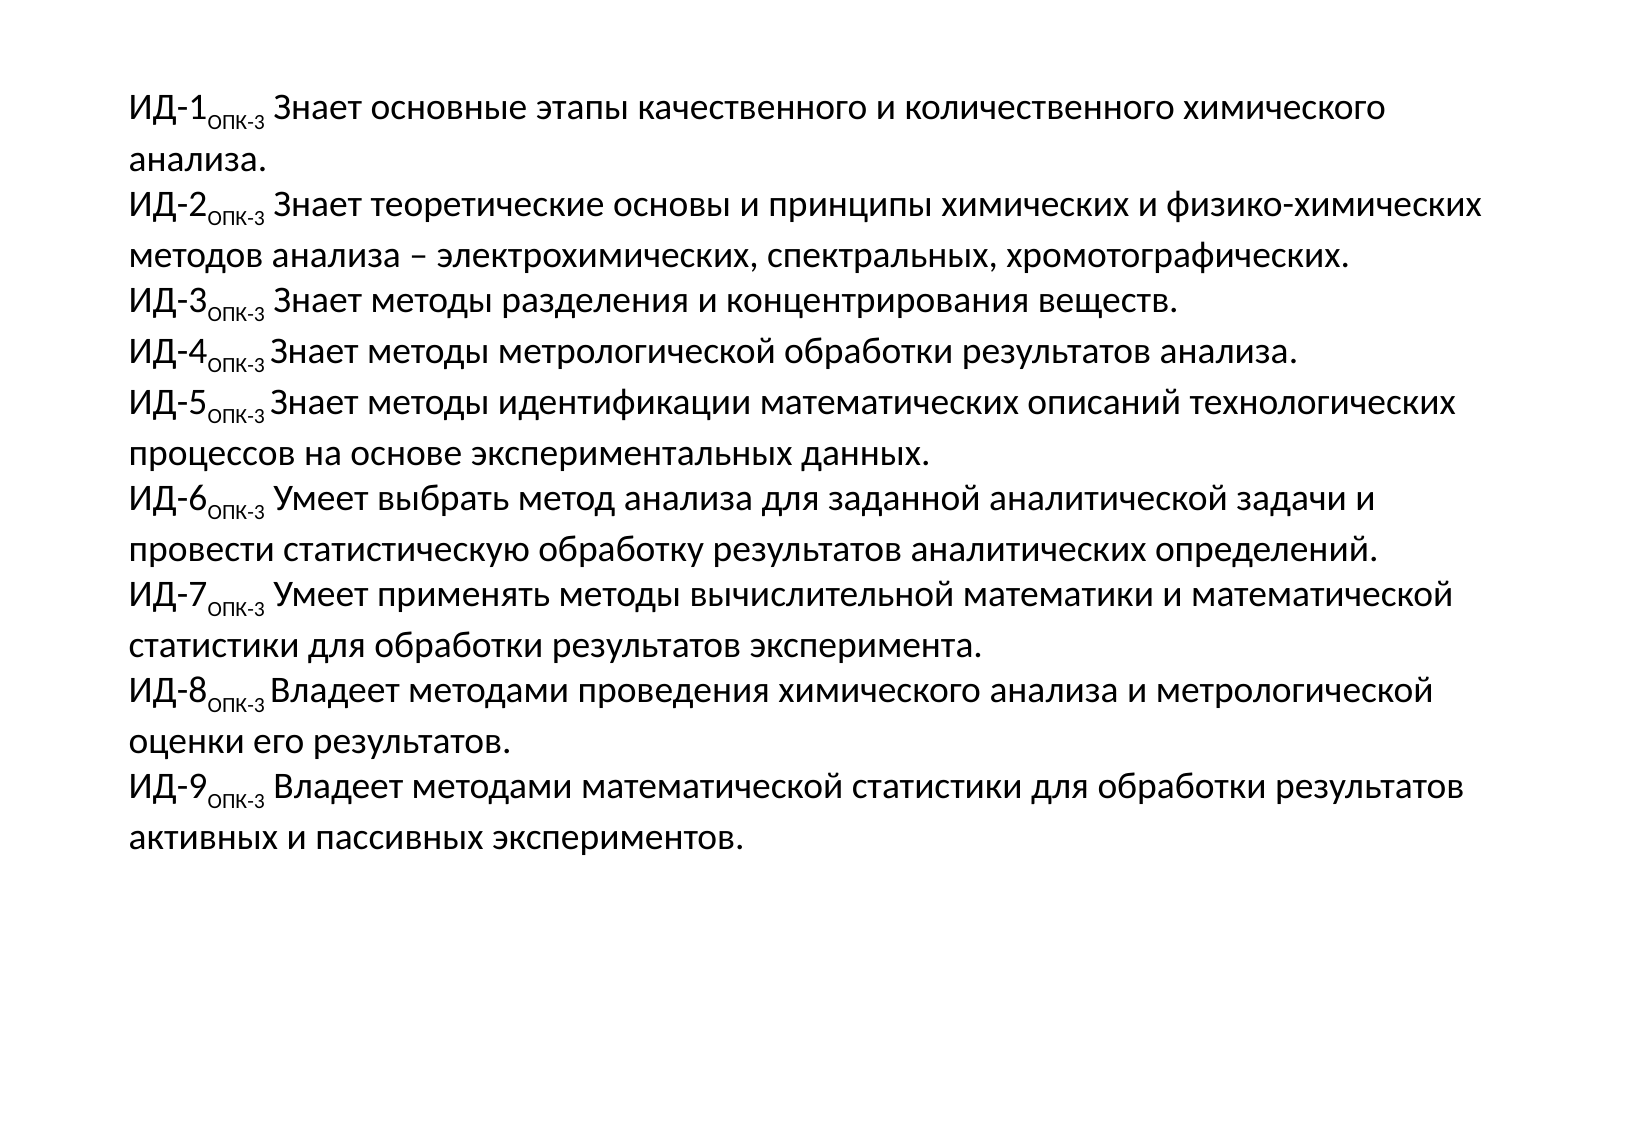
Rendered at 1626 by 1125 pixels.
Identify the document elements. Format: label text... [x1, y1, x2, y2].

text_box ИД-1ОПК-3 Знает основные этапы качественного и количественного химического анализа. ИД-2ОПК-3 Знает теоретические основы и принципы химических и физико-химических методов анализа – электрохимических, спектральных, хромотографических. ИД-3ОПК-3 Знает методы разделения и концентрирования веществ. ИД-4ОПК-3 Знает методы метрологической обработки результатов анализа. ИД-5ОПК-3 Знает методы идентификации математических описаний технологических процессов на основе экспериментальных данных. ИД-6ОПК-3 Умеет выбрать метод анализа для заданной аналитической задачи и провести статистическую обработку результатов аналитических определений. ИД-7ОПК-3 Умеет применять методы вычислительной математики и математической статистики для обработки результатов эксперимента. ИД-8ОПК-3 Владеет методами проведения химического анализа и метрологической оценки его результатов. ИД-9ОПК-3 Владеет методами математической статистики для обработки результатов активных и пассивных экспериментов. [113, 74, 1546, 865]
